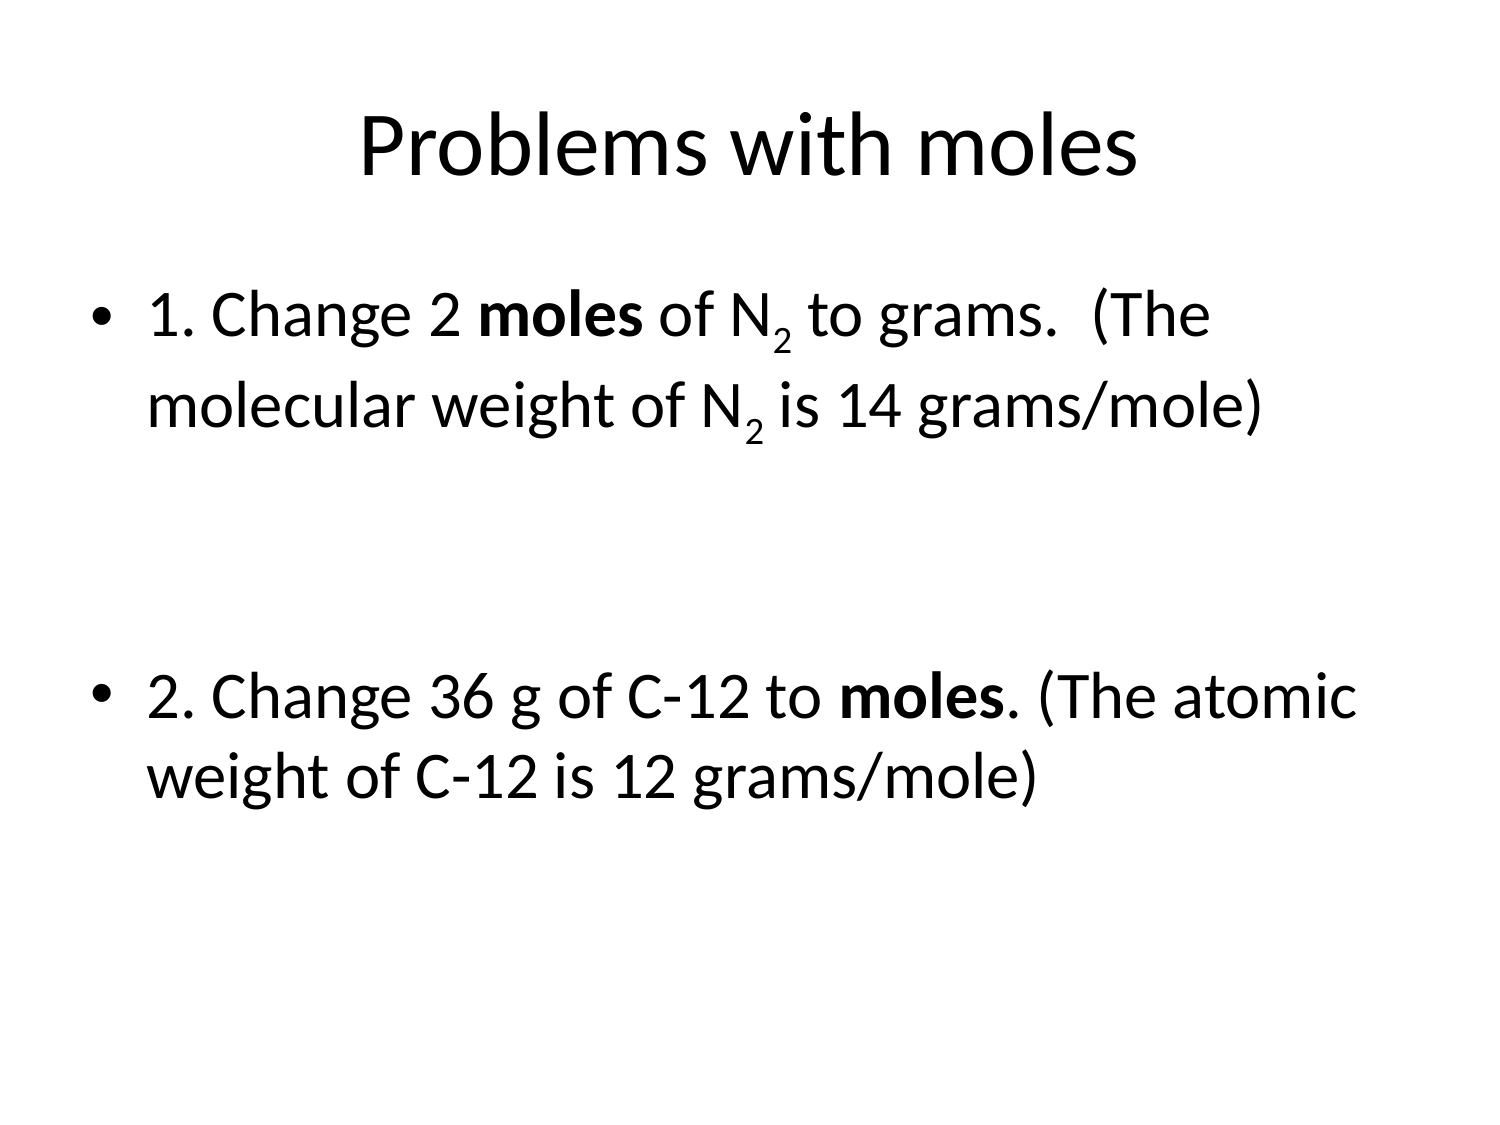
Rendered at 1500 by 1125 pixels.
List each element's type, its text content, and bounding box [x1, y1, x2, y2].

list 1. Change 2 moles of N2 to grams. (The molecular weight of N2 is 14 grams/mole) 2. Change 36 g of C-12 to moles. (The atomic weight of C-12 is 12 grams/mole) [75, 262, 1425, 1005]
title Problems with moles [75, 45, 1425, 233]
